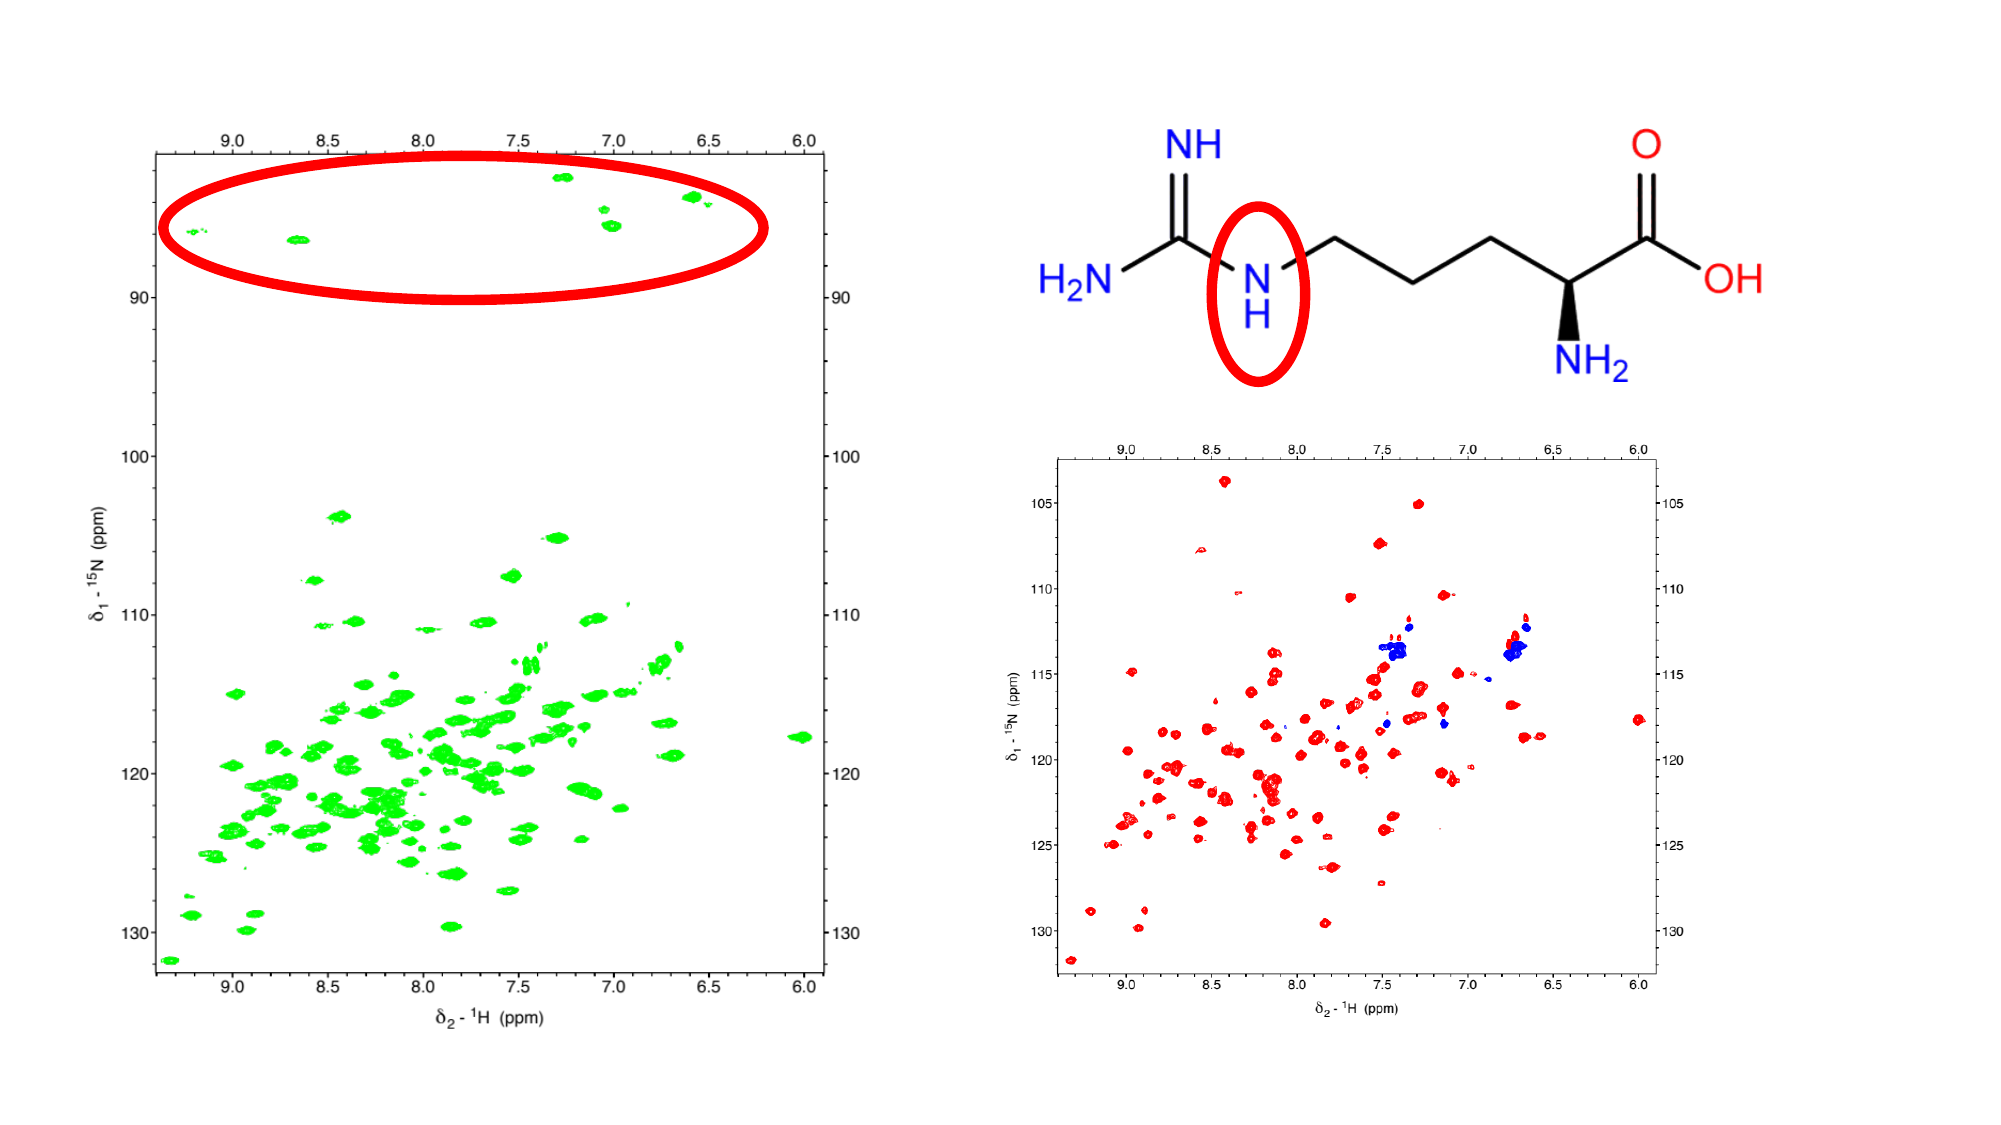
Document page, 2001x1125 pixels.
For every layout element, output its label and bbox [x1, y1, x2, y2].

picture [54, 0, 1788, 1125]
